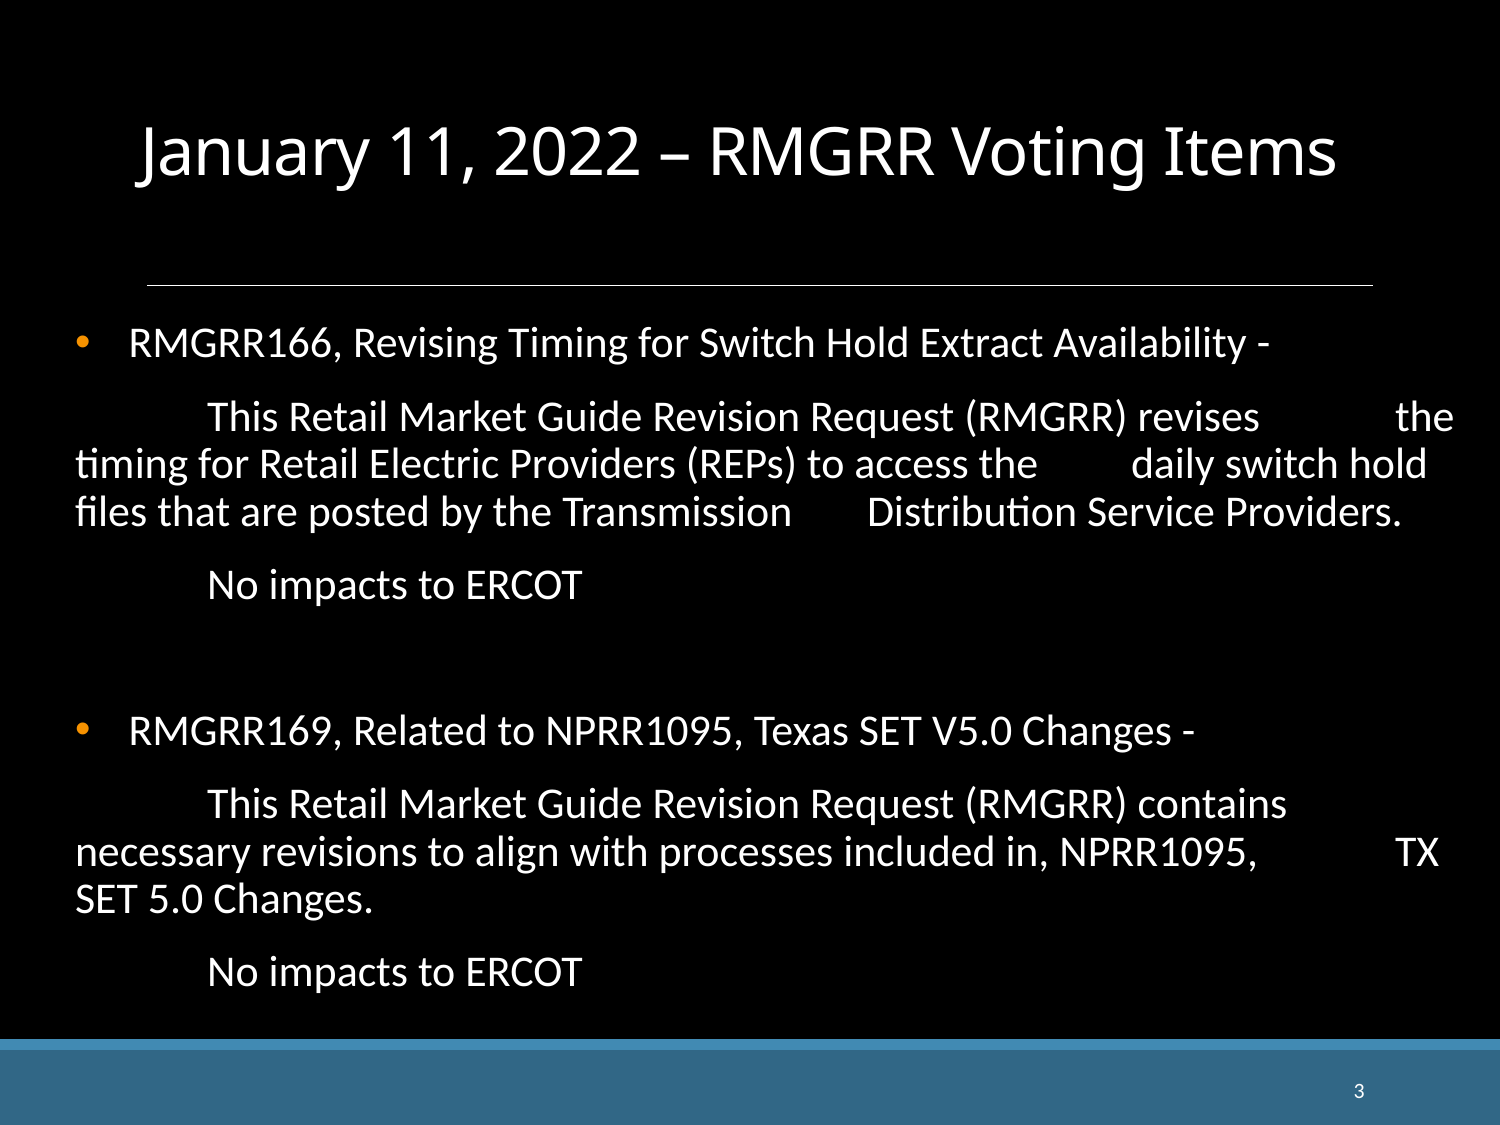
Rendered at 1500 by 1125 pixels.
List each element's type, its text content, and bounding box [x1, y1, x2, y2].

title January 11, 2022 – RMGRR Voting Items [125, 54, 1380, 255]
slide_number 3 [1218, 1059, 1380, 1120]
list RMGRR166, Revising Timing for Switch Hold Extract Availability - This Retail Market Guide Revision Request (RMGRR) revises the timing for Retail Electric Providers (REPs) to access the daily switch hold files that are posted by the Transmission Distribution Service Providers. No impacts to ERCOT RMGRR169, Related to NPRR1095, Texas SET V5.0 Changes - This Retail Market Guide Revision Request (RMGRR) contains necessary revisions to align with processes included in, NPRR1095, TX SET 5.0 Changes. No impacts to ERCOT [75, 312, 1463, 1013]
